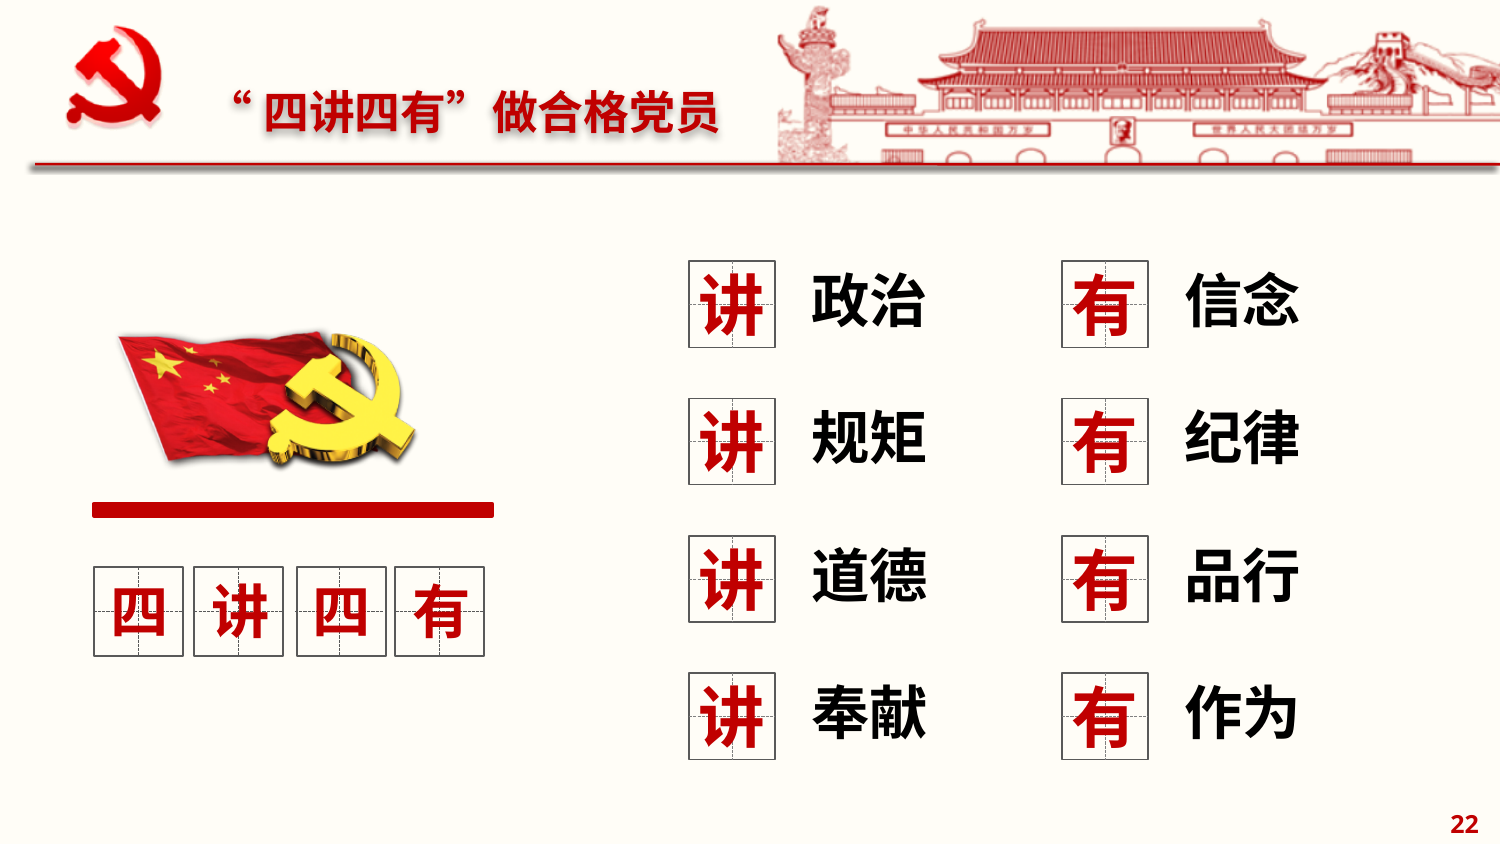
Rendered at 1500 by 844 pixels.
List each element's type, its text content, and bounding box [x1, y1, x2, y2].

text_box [93, 567, 485, 657]
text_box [113, 325, 421, 474]
text_box [92, 502, 494, 518]
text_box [678, 668, 1318, 765]
picture [34, 0, 184, 165]
text_box “四讲四有”做合格党员 [192, 76, 750, 146]
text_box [678, 530, 1318, 628]
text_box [678, 393, 1318, 490]
text_box 22 [1394, 803, 1494, 844]
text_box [678, 256, 1318, 353]
picture [773, 0, 1500, 163]
